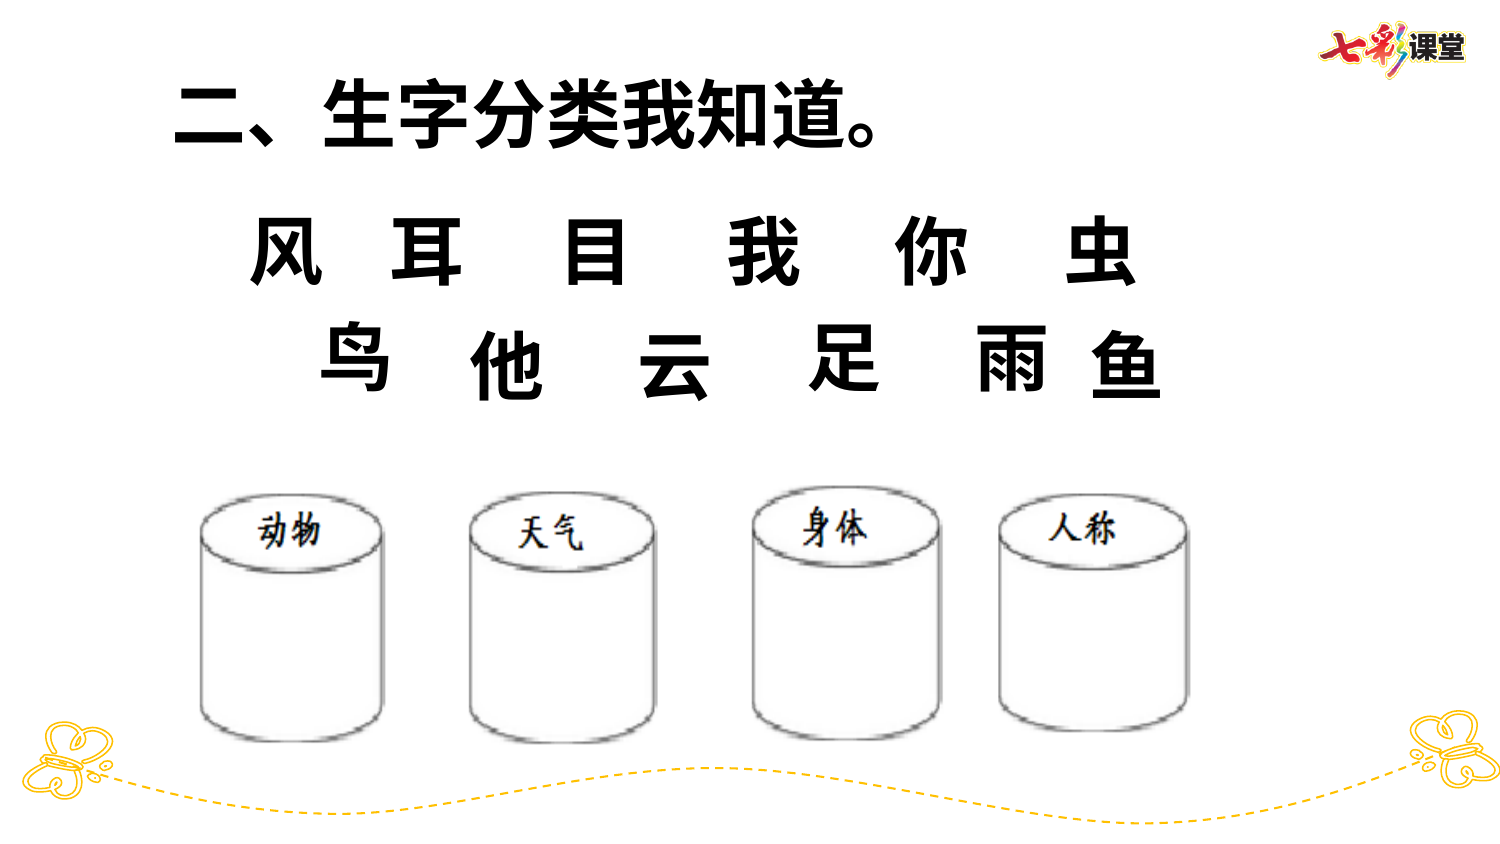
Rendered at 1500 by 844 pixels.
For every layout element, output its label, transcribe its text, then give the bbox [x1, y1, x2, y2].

text_box 你 [883, 198, 982, 300]
text_box 二、生字分类我知道。 [124, 67, 895, 158]
text_box 鸟 [307, 305, 406, 407]
picture [189, 490, 392, 752]
picture [744, 482, 958, 748]
text_box 鱼 [1078, 313, 1177, 415]
text_box 我 [715, 198, 814, 300]
text_box 他 [458, 313, 557, 415]
picture [453, 481, 676, 749]
text_box 雨 [963, 305, 1062, 407]
text_box 云 [626, 313, 725, 415]
text_box 耳 [378, 198, 477, 300]
picture [977, 490, 1204, 741]
text_box 虫 [1051, 198, 1150, 300]
text_box 风 [236, 198, 335, 300]
picture [1316, 20, 1468, 80]
text_box 足 [795, 305, 893, 407]
text_box 目 [546, 198, 645, 300]
